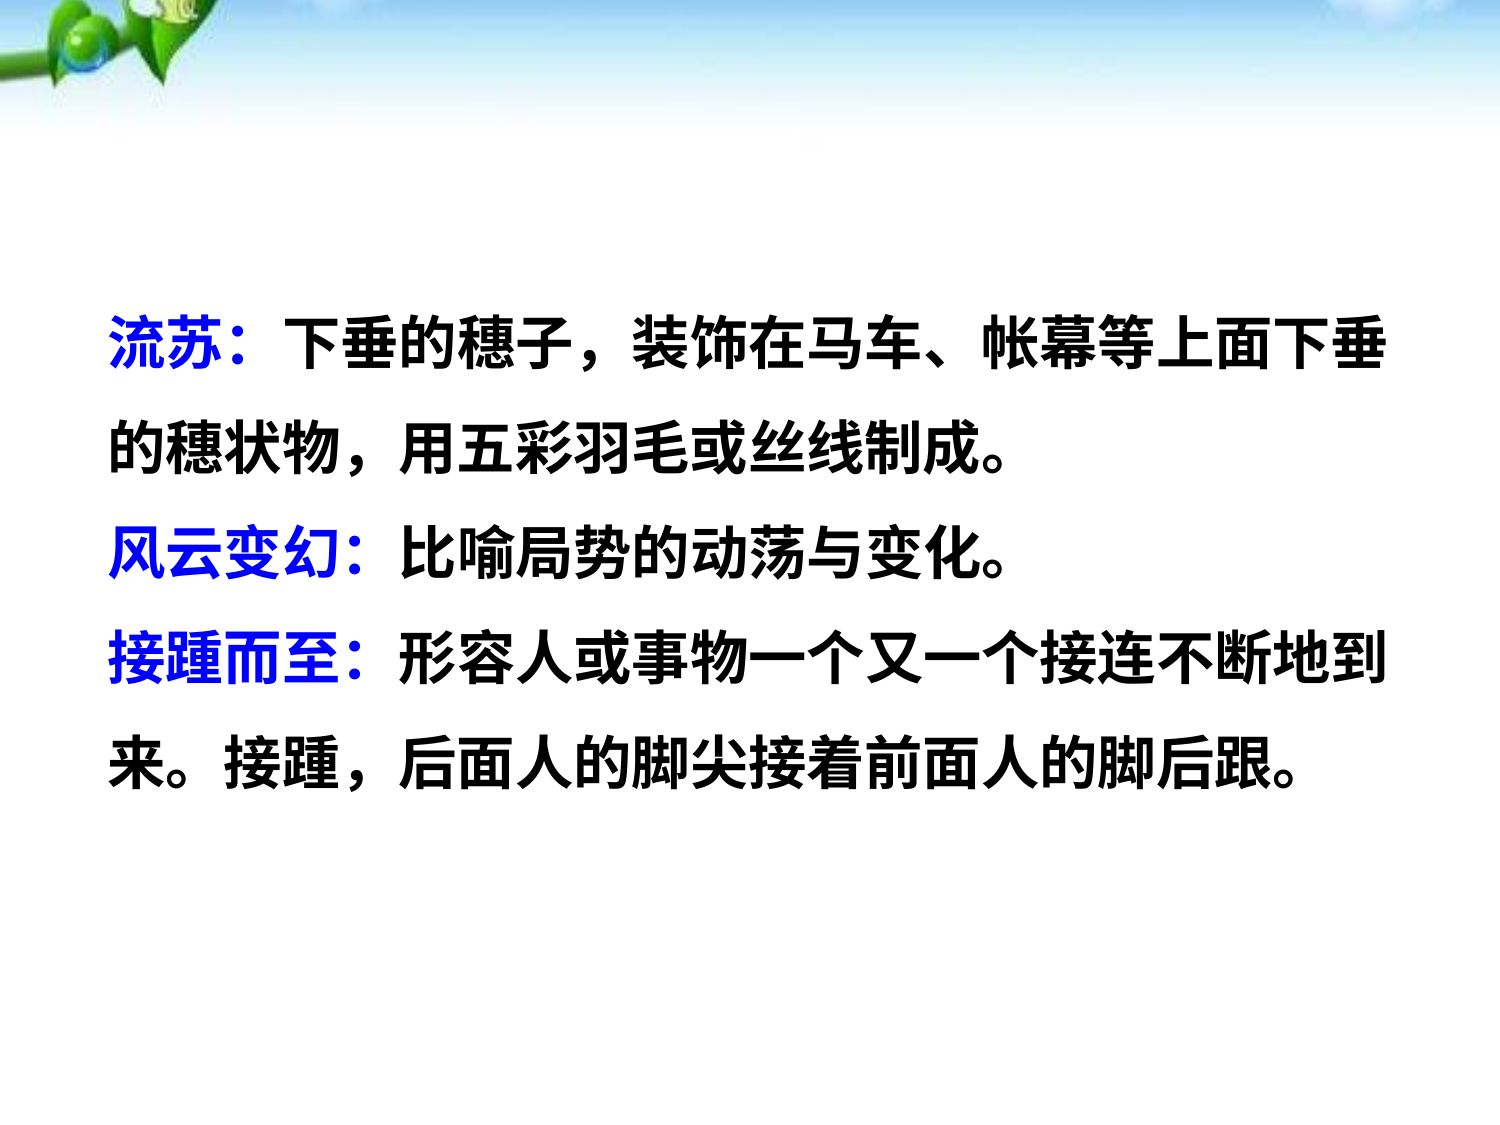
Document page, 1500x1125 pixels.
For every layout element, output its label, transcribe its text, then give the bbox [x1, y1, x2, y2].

picture [0, 0, 1500, 1125]
text_box 流苏：下垂的穗子，装饰在马车、帐幕等上面下垂的穗状物，用五彩羽毛或丝线制成。 风云变幻：比喻局势的动荡与变化。 接踵而至：形容人或事物一个又一个接连不断地到来。接踵，后面人的脚尖接着前面人的脚后跟。 [96, 265, 1438, 802]
